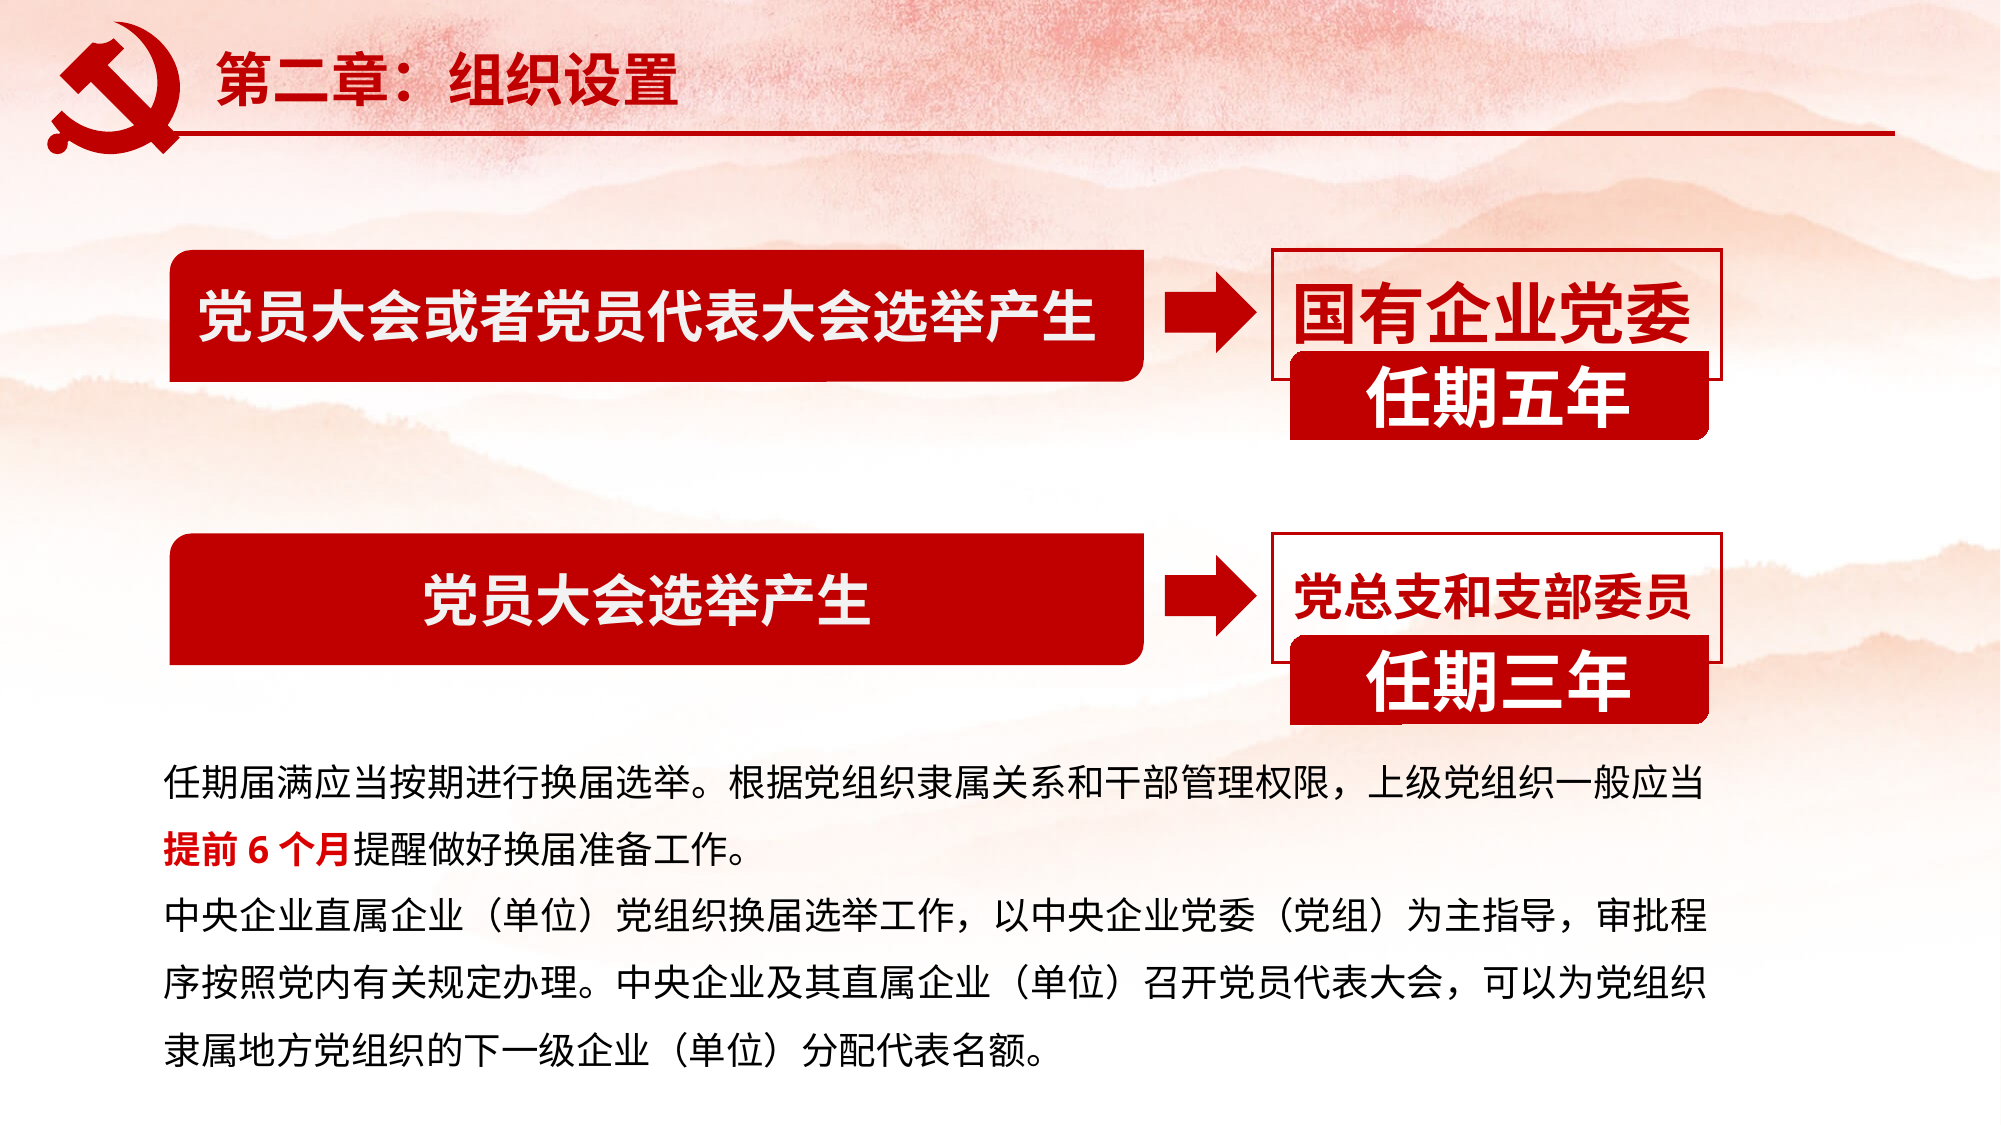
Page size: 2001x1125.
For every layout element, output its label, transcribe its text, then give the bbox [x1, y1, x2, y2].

text_box 中央企业直属企业（单位）党组织换届选举工作，以中央企业党委（党组）为主指导，审批程序按照党内有关规定办理。中央企业及其直属企业（单位）召开党员代表大会，可以为党组织隶属地方党组织的下一级企业（单位）分配代表名额。 [149, 862, 1724, 1080]
text_box [1164, 271, 1257, 354]
text_box 任期三年 [1290, 663, 1709, 725]
text_box [1164, 554, 1257, 637]
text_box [1272, 533, 1724, 663]
text_box 第二章：组织设置 [199, 35, 983, 121]
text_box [169, 249, 1144, 382]
text_box 任期届满应当按期进行换届选举。根据党组织隶属关系和干部管理权限，上级党组织一般应当提前6个月提醒做好换届准备工作。 [149, 728, 1722, 862]
text_box [47, 21, 180, 155]
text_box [1272, 250, 1722, 380]
picture [0, 0, 2001, 1125]
text_box 任期五年 [1290, 380, 1709, 440]
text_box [169, 533, 1144, 666]
